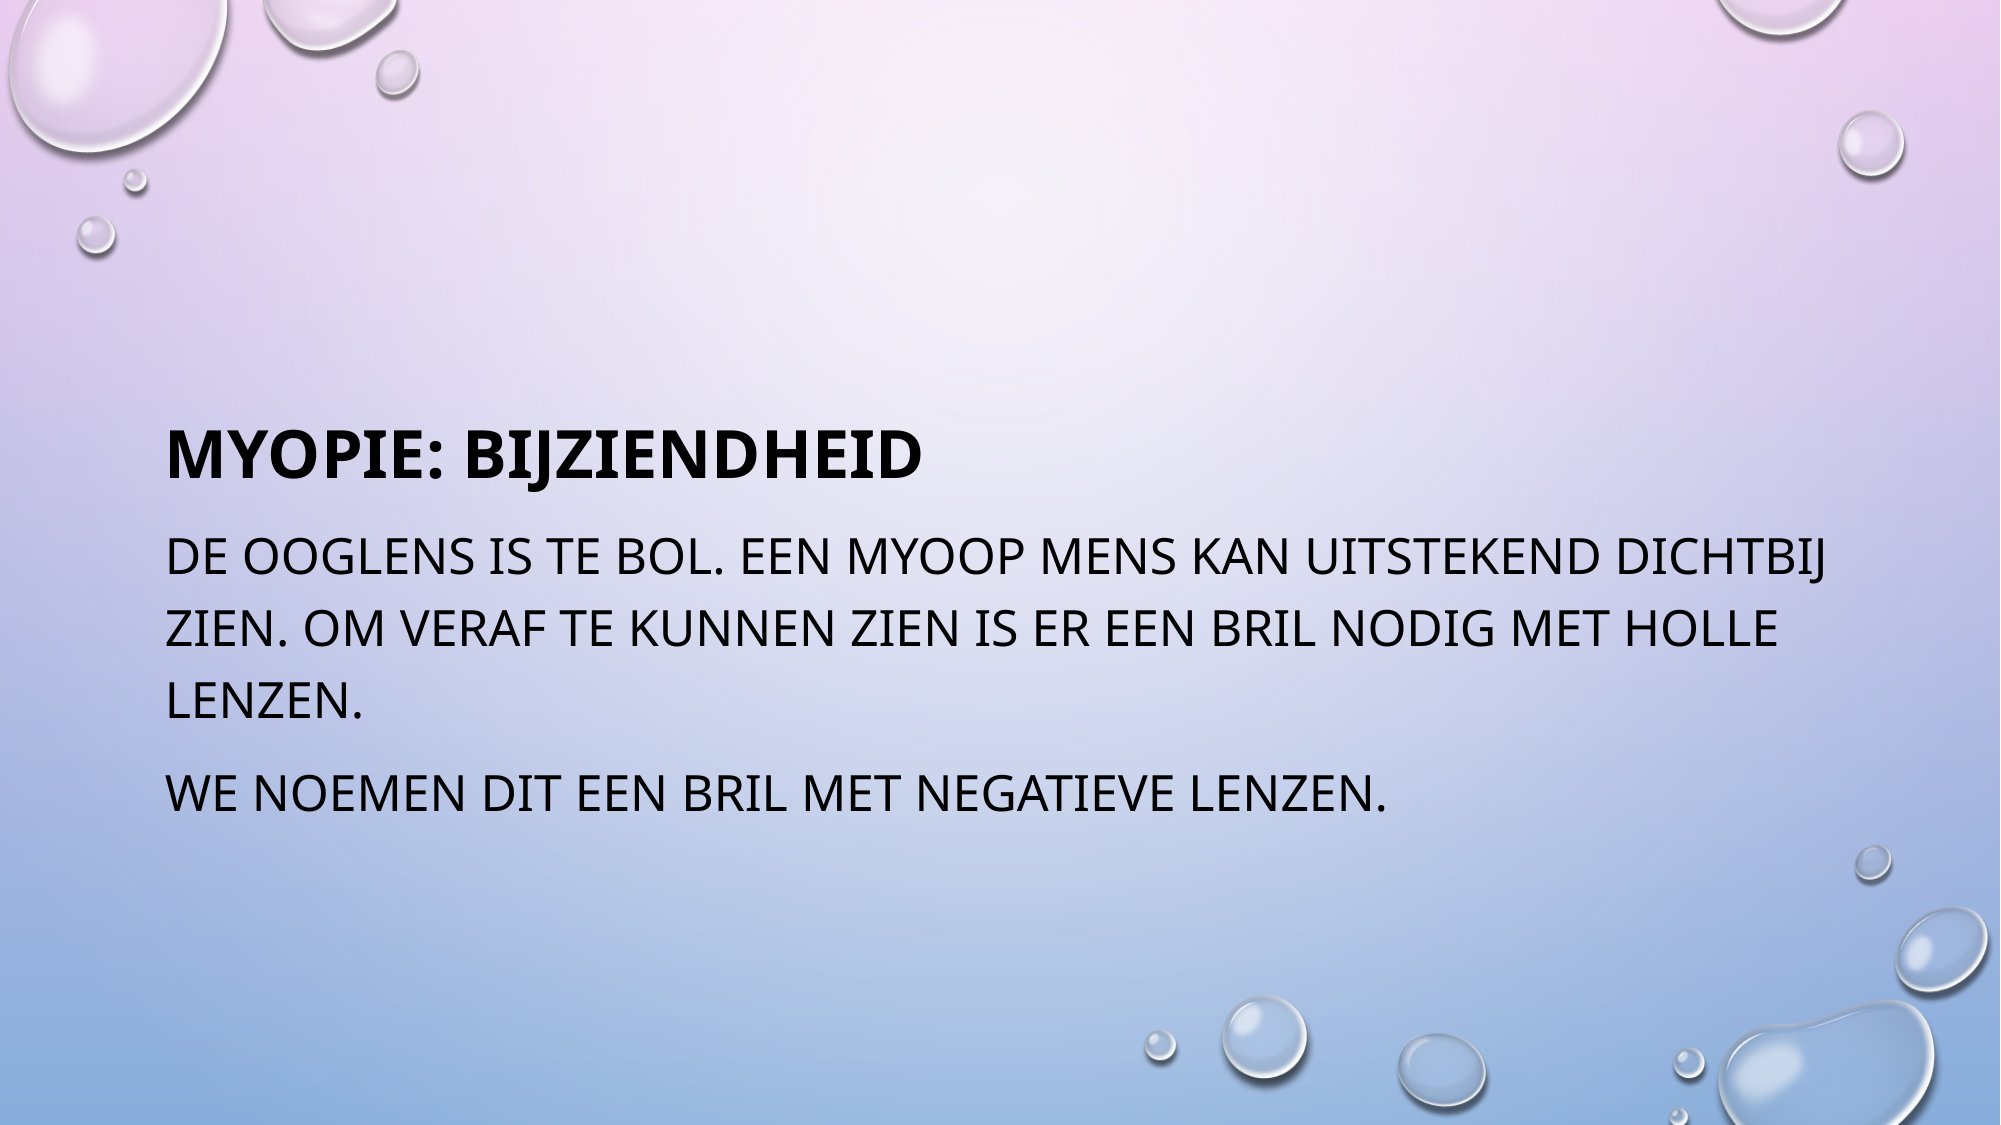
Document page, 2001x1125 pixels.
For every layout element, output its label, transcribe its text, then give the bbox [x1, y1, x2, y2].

picture [0, 0, 2000, 1125]
list Myopie: bijziendheid De ooglens is te bol. Een myoop mens kan uitstekend dichtbij zien. Om veraf te kunnen zien is er een bril nodig met holle lenzen. We noemen dit een bril met negatieve lenzen. [149, 388, 1850, 950]
